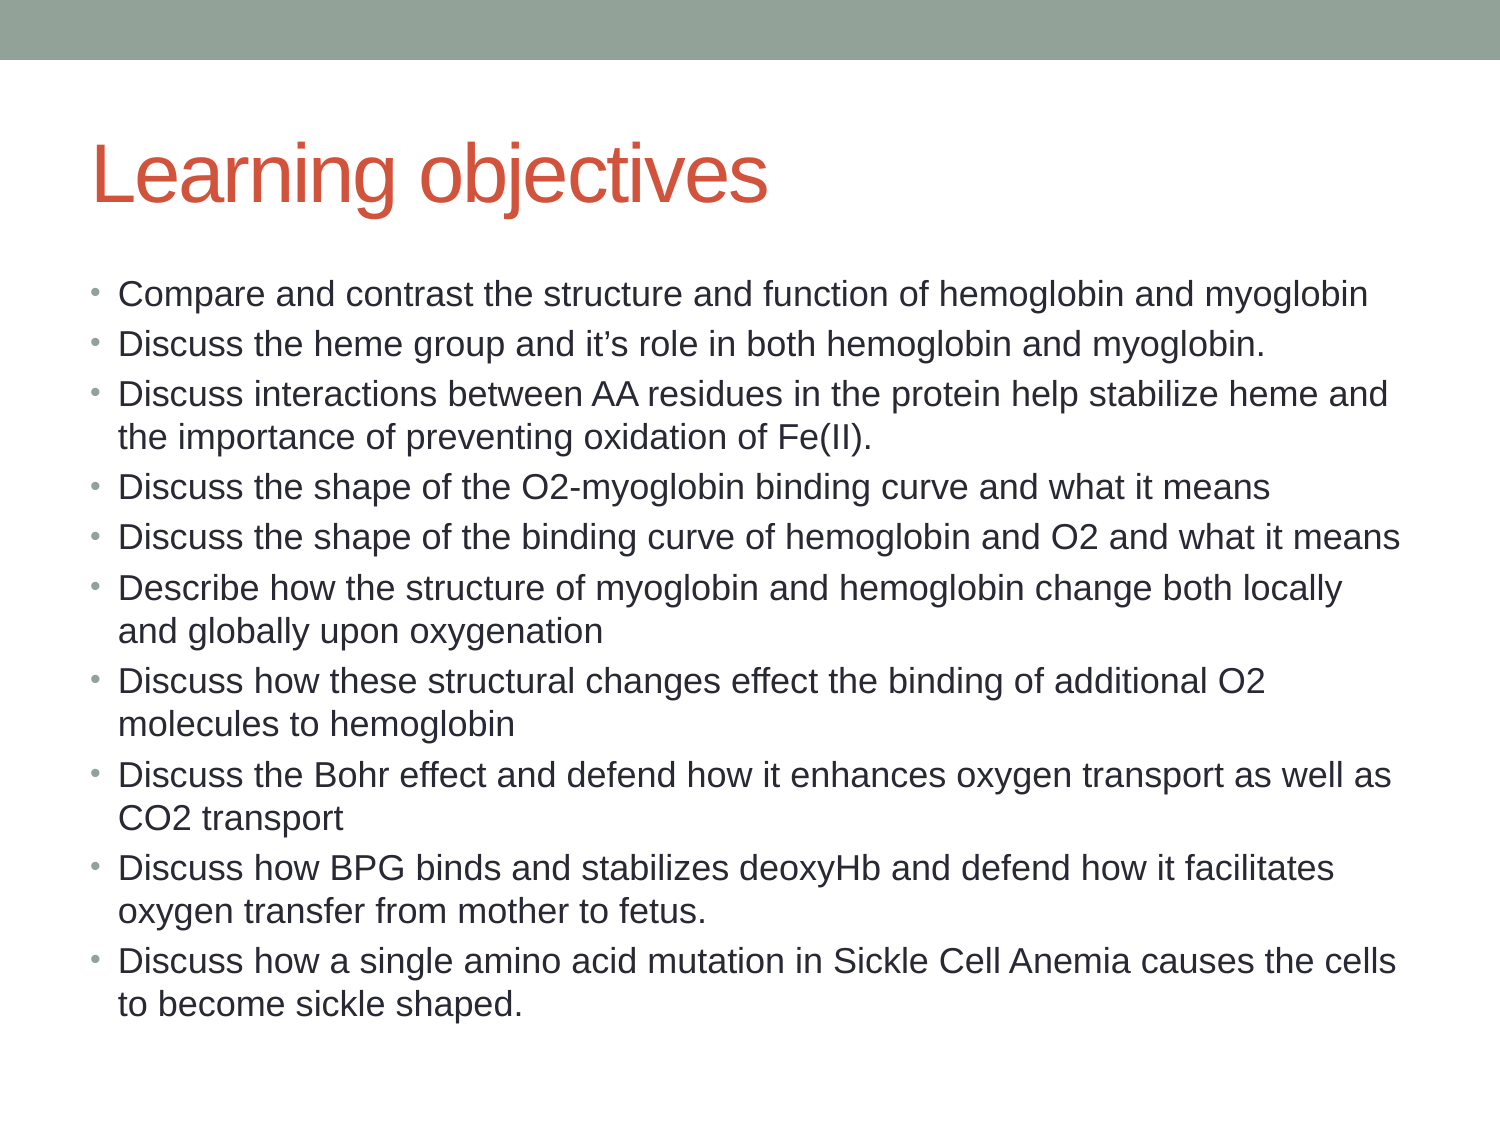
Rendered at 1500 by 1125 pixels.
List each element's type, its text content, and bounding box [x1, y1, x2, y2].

title Learning objectives [75, 87, 1425, 250]
list Compare and contrast the structure and function of hemoglobin and myoglobin Discuss the heme group and it’s role in both hemoglobin and myoglobin. Discuss interactions between AA residues in the protein help stabilize heme and the importance of preventing oxidation of Fe(II). Discuss the shape of the O2-myoglobin binding curve and what it means Discuss the shape of the binding curve of hemoglobin and O2 and what it means Describe how the structure of myoglobin and hemoglobin change both locally and globally upon oxygenation Discuss how these structural changes effect the binding of additional O2 molecules to hemoglobin Discuss the Bohr effect and defend how it enhances oxygen transport as well as CO2 transport Discuss how BPG binds and stabilizes deoxyHb and defend how it facilitates oxygen transfer from mother to fetus. Discuss how a single amino acid mutation in Sickle Cell Anemia causes the cells to become sickle shaped. [75, 262, 1425, 1063]
